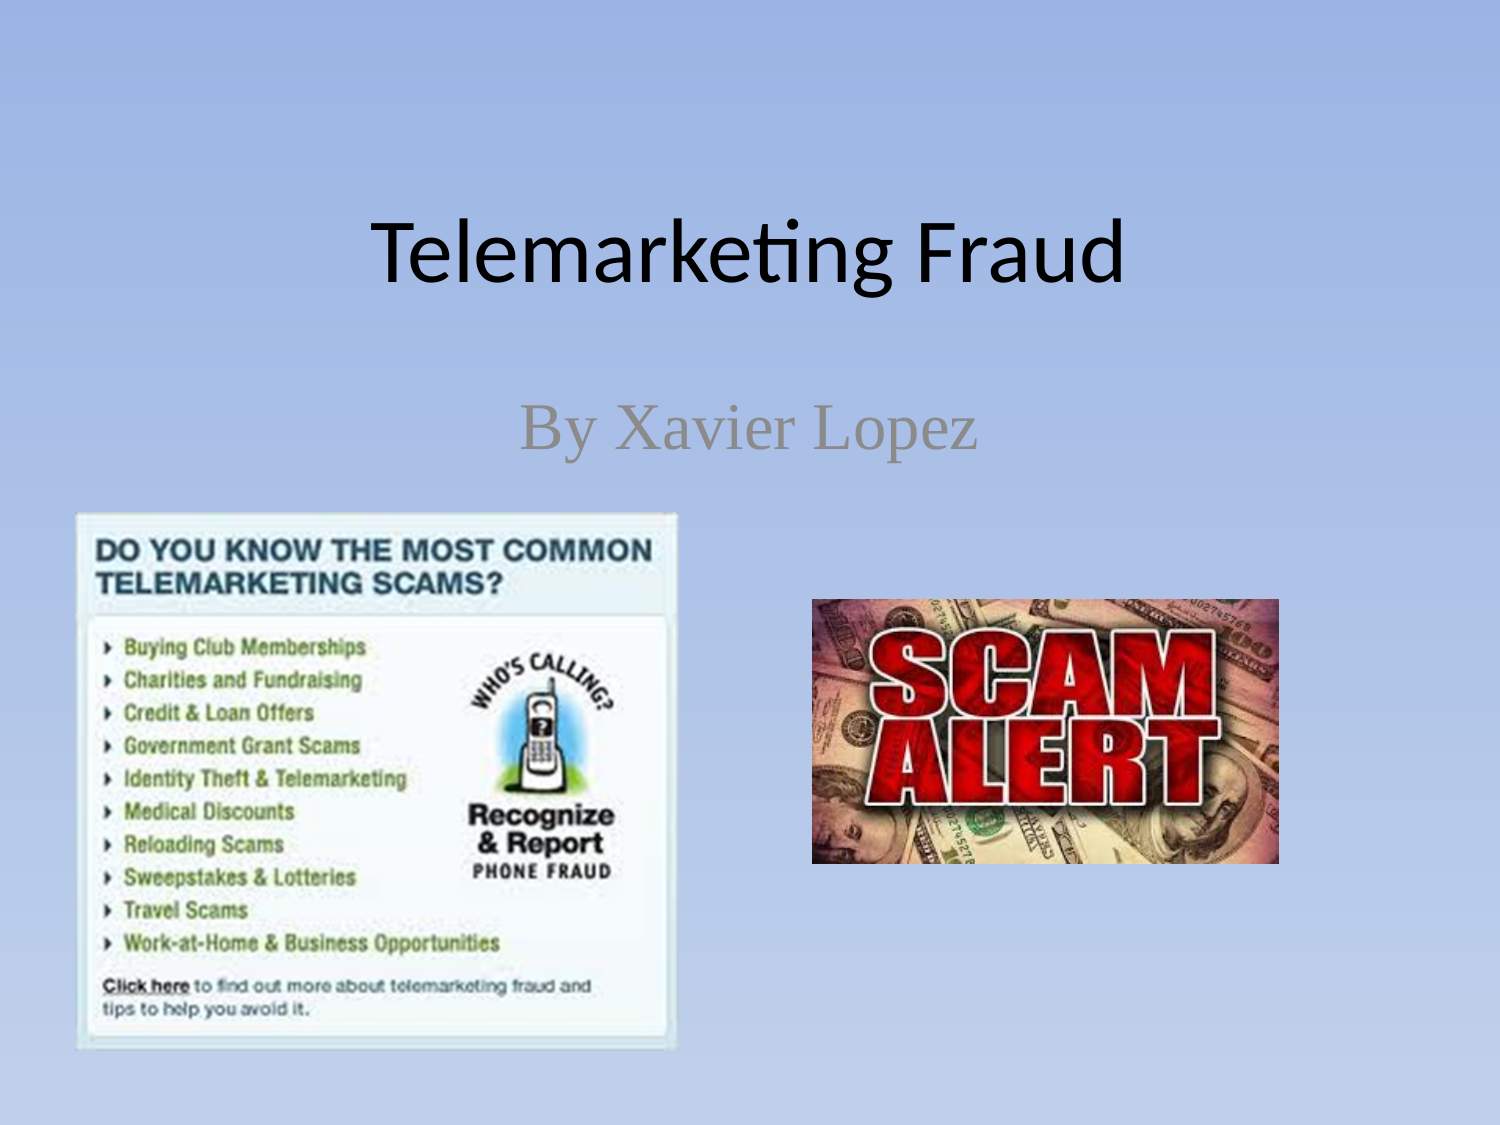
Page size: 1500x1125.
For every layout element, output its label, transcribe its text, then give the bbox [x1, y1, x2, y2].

picture [812, 599, 1279, 865]
subtitle By Xavier Lopez [225, 375, 1275, 763]
picture [74, 512, 679, 1051]
title Telemarketing Fraud [112, 125, 1388, 367]
